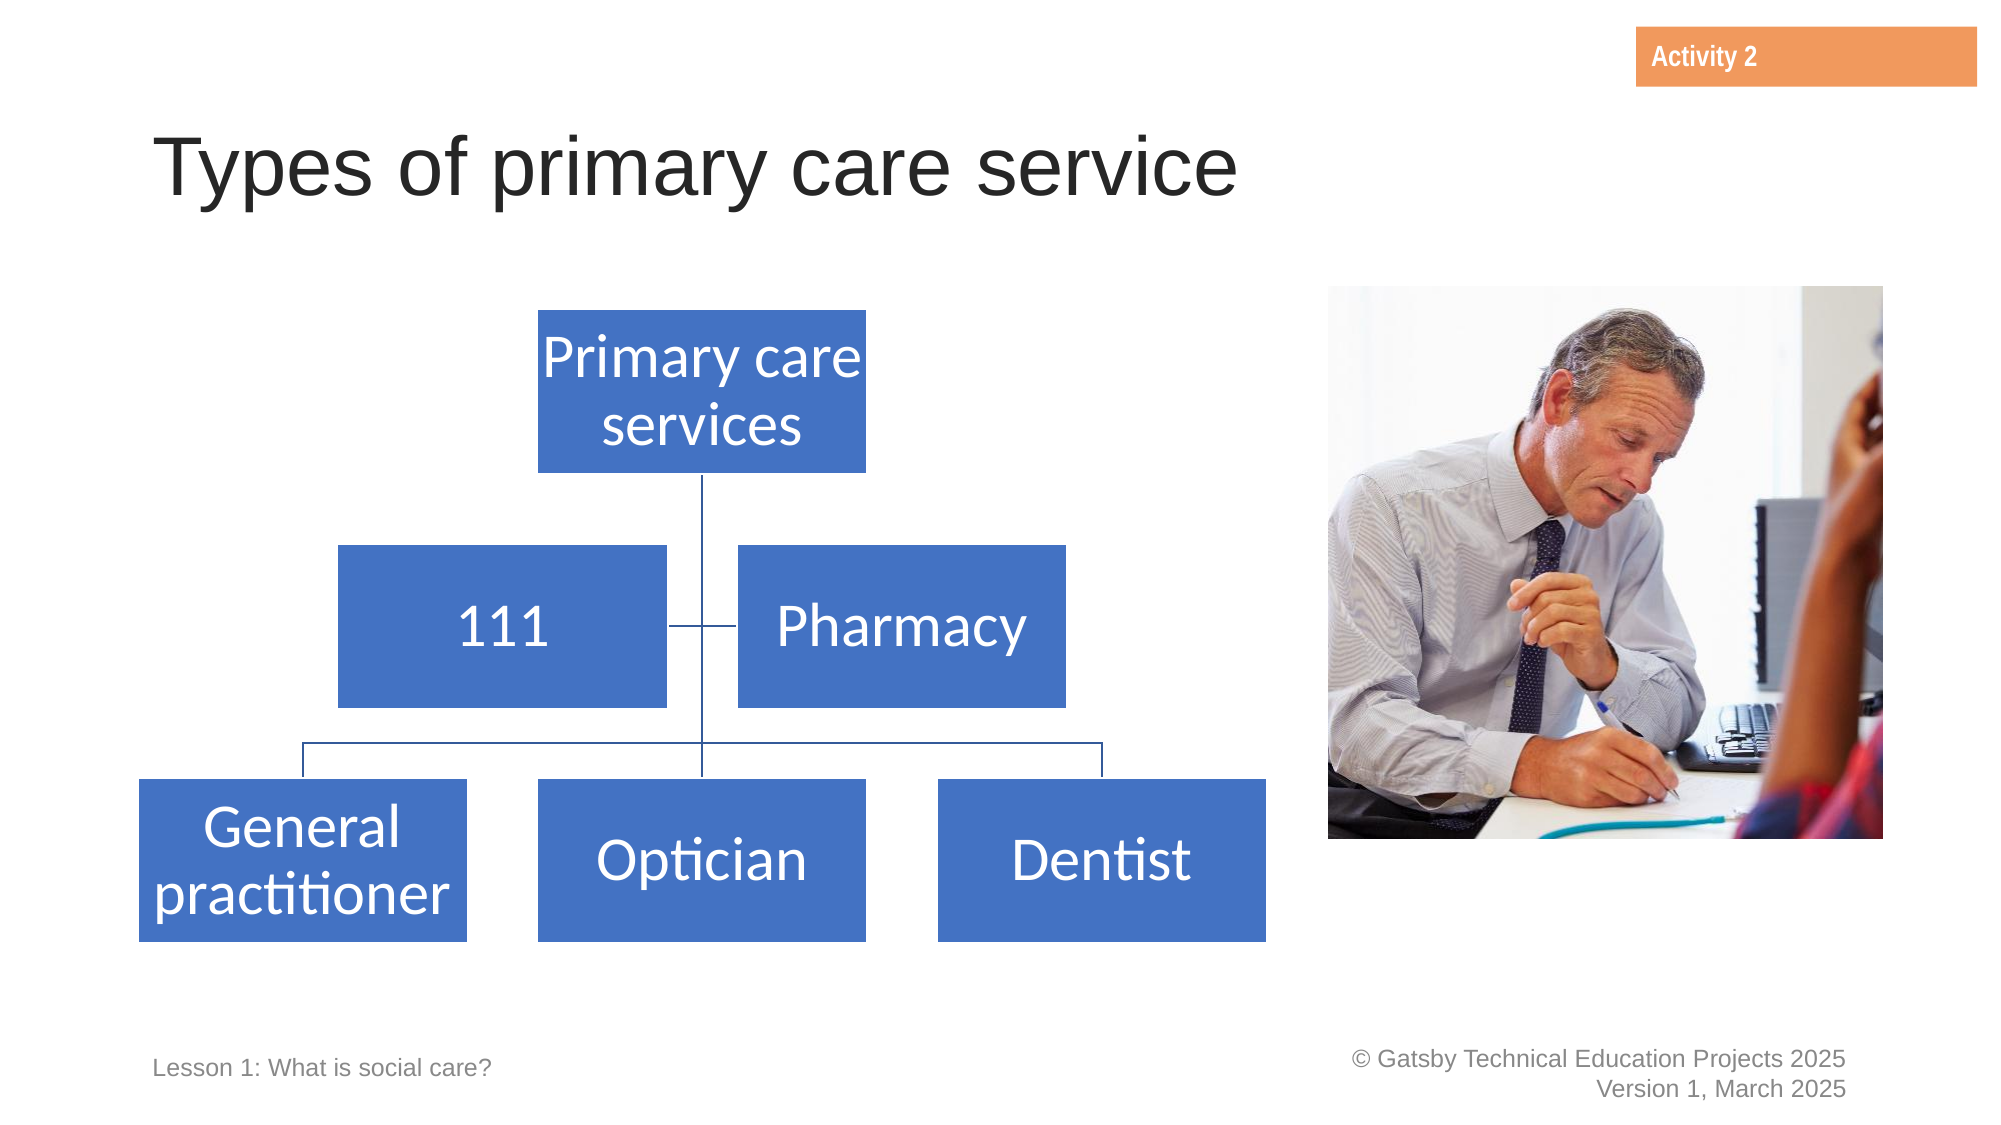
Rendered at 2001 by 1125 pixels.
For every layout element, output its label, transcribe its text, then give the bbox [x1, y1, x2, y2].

picture [1328, 285, 1884, 839]
text_box Lesson 1: What is social care? [137, 1035, 829, 1095]
title Types of primary care service [137, 59, 1863, 278]
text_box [137, 308, 1268, 944]
list Activity 2 [1636, 26, 1978, 87]
